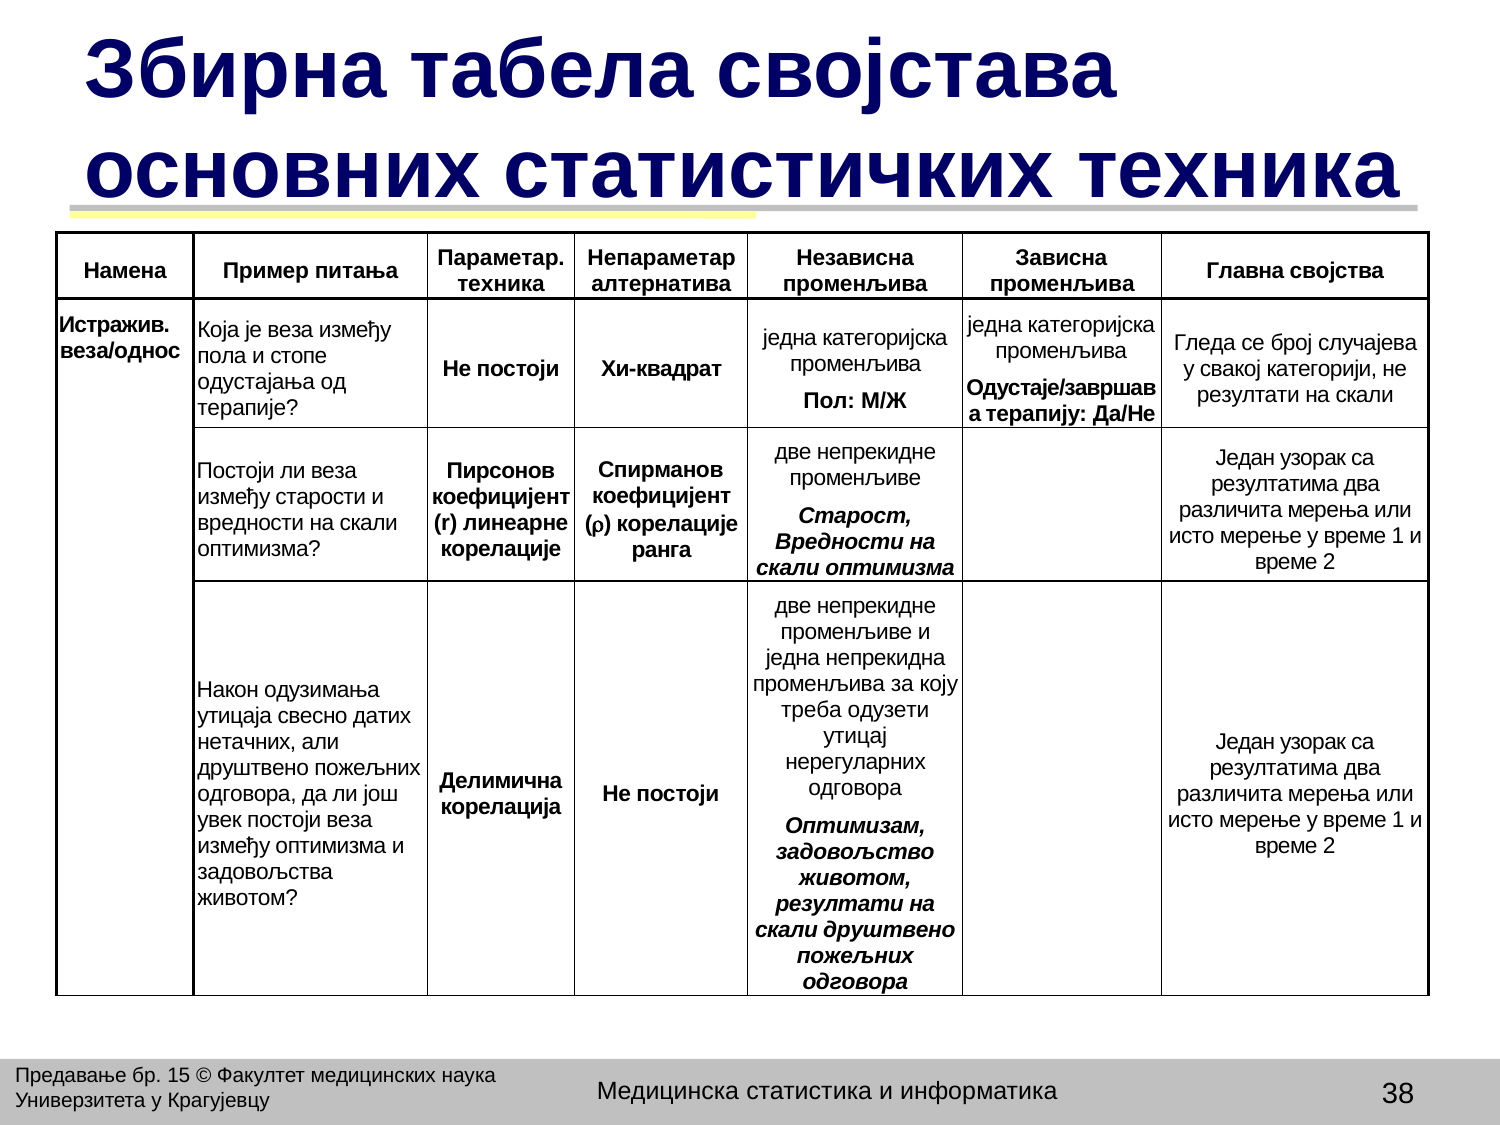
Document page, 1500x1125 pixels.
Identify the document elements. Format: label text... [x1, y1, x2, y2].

slide_number Предавање бр. 15 © Факултет медицинских наука Универзитета у Крагујевцу [0, 1053, 616, 1108]
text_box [45, 230, 1437, 1032]
footer Медицинска статистика и информатика [512, 1066, 1144, 1125]
title Збирна табела својстава основних статистичких техника [69, 19, 1426, 208]
slide_number 38 [1164, 1066, 1430, 1125]
